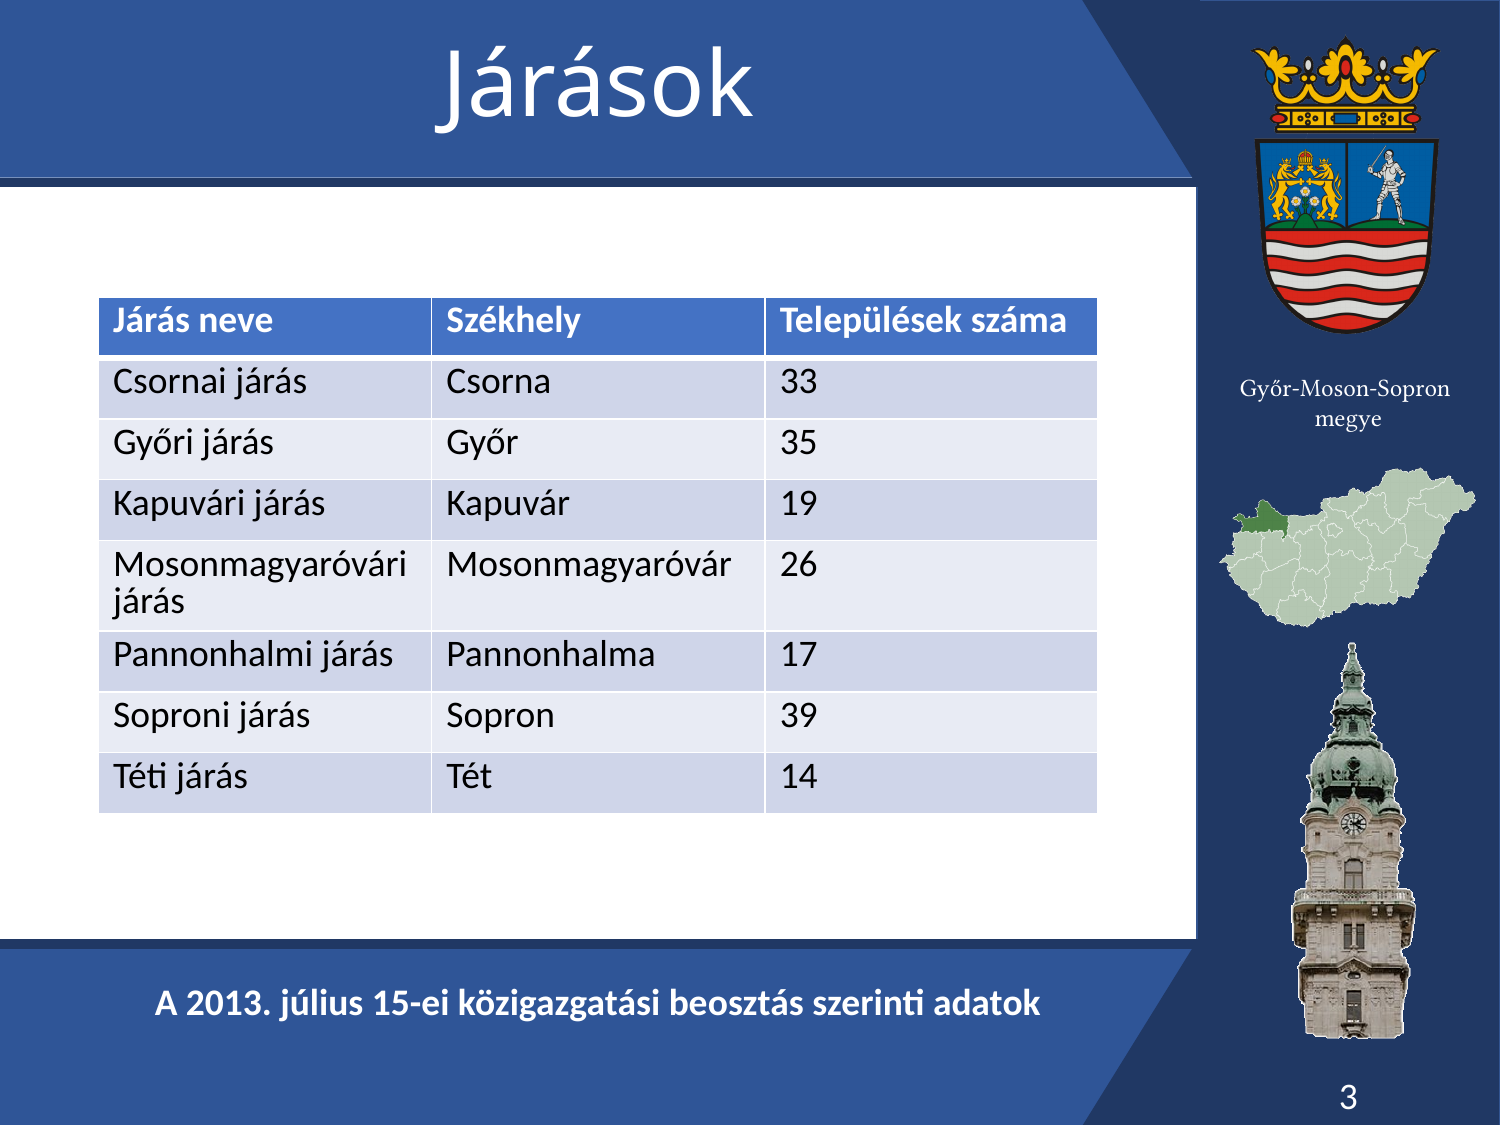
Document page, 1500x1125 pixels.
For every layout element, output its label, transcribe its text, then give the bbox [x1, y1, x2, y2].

slide_number 3 [1197, 1062, 1500, 1125]
table_cell 14 [766, 753, 1097, 813]
table_cell Kapuvári járás [99, 480, 431, 540]
title Járások [49, 18, 1147, 155]
table_cell Sopron [432, 693, 764, 752]
table_cell Csorna [432, 361, 764, 418]
table_cell 35 [766, 420, 1097, 479]
table_cell Tét [432, 753, 764, 813]
table_header Székhely [432, 298, 764, 355]
table_cell 17 [766, 632, 1097, 691]
table_cell 33 [766, 361, 1097, 418]
table_cell Csornai járás [99, 361, 431, 418]
table_cell 26 [766, 541, 1097, 630]
table_cell 19 [766, 480, 1097, 540]
table_header Járás neve [99, 298, 431, 355]
table_cell Győr [432, 420, 764, 479]
table_cell Pannonhalmi járás [99, 632, 431, 691]
table_cell Pannonhalma [432, 632, 764, 691]
table_cell Soproni járás [99, 693, 431, 752]
table_header Települések száma [766, 298, 1097, 355]
text_box A 2013. július 15-ei közigazgatási beosztás szerinti adatok [0, 970, 1199, 1031]
picture [1250, 34, 1441, 334]
table_cell Kapuvár [432, 480, 764, 540]
table_cell Győri járás [99, 420, 431, 479]
table_cell 39 [766, 693, 1097, 752]
table_cell Mosonmagyaróvár [432, 541, 764, 630]
picture [1213, 454, 1484, 1055]
table_cell Mosonmagyaróvári járás [99, 541, 431, 630]
table_cell Téti járás [99, 753, 431, 813]
